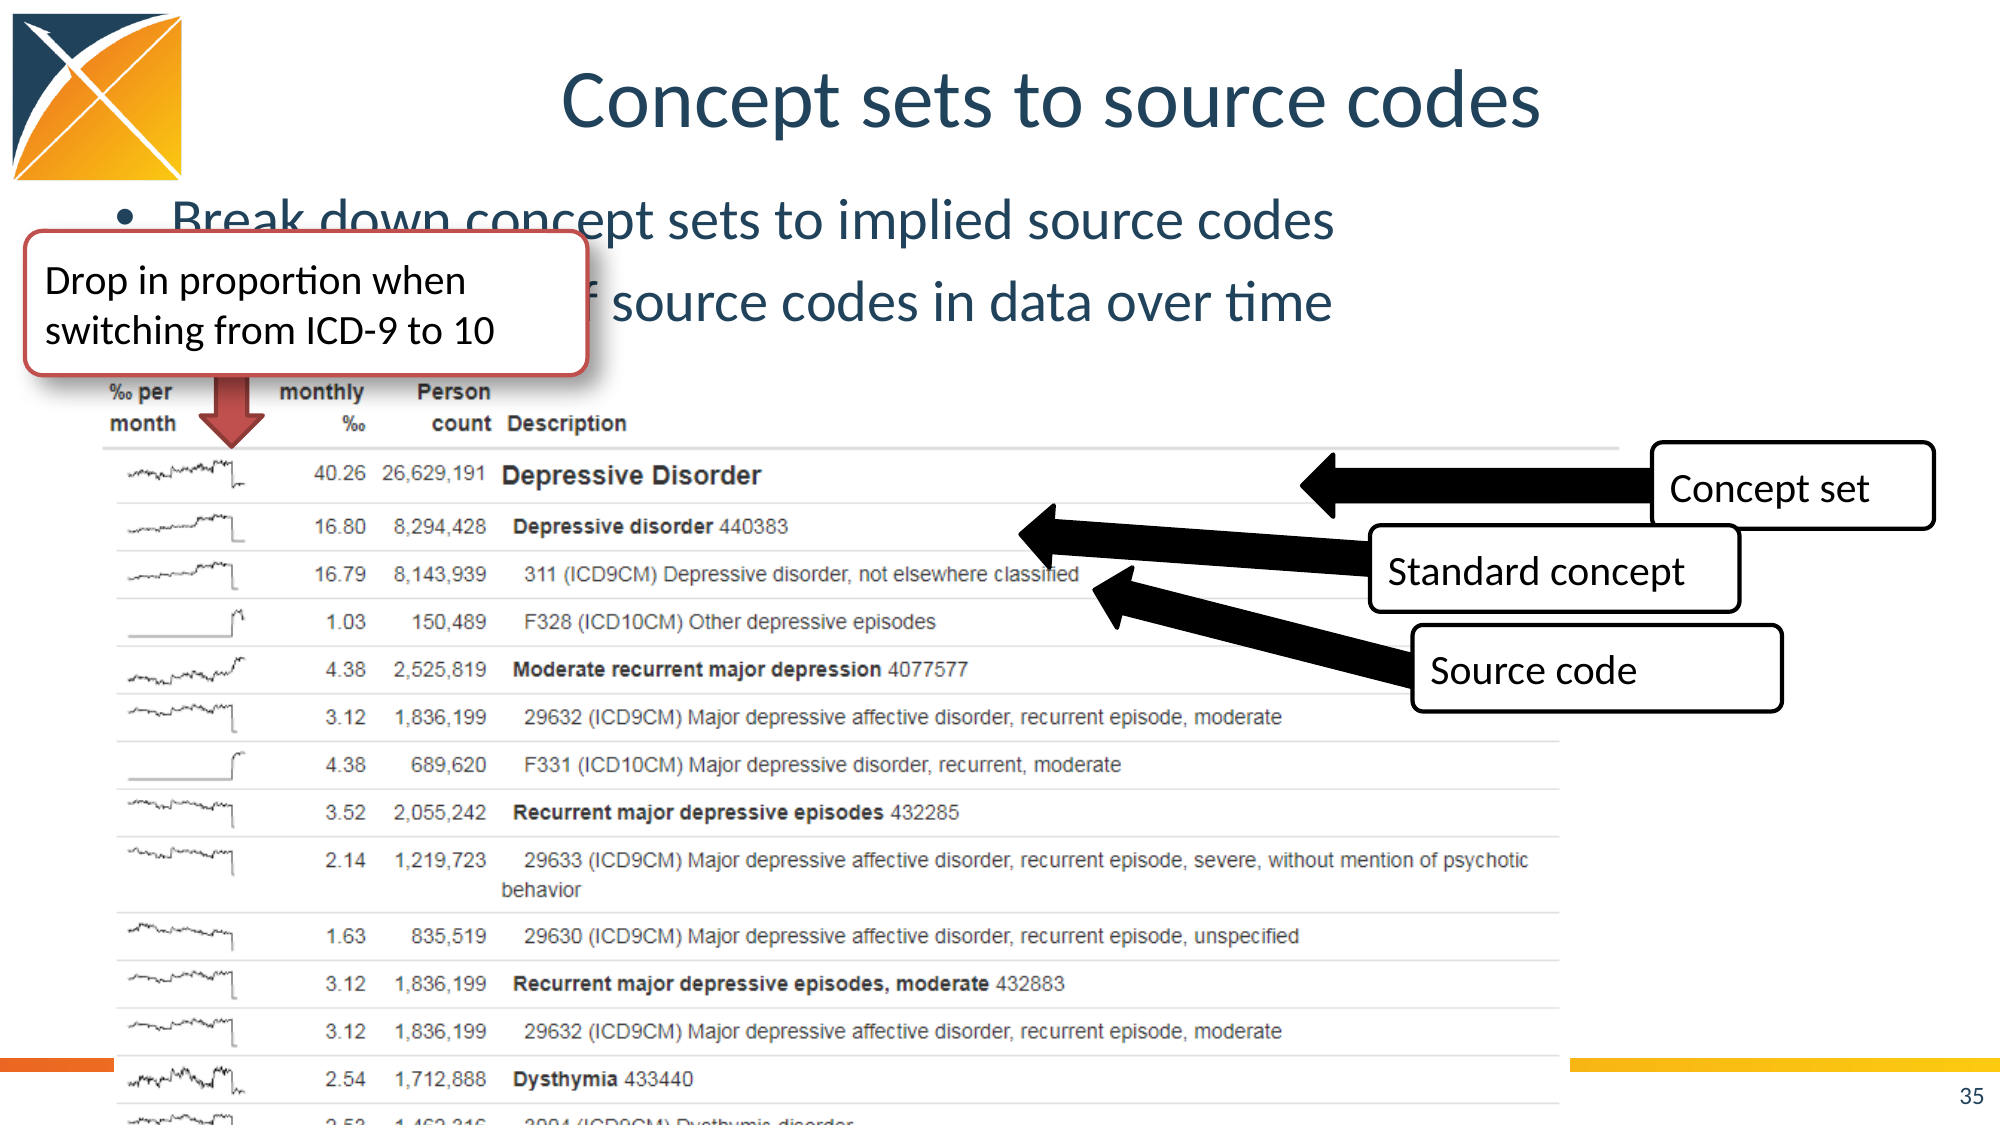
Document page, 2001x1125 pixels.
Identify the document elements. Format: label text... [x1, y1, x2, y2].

text_box Standard concept [1575, 523, 1742, 614]
text_box Concept set [1649, 440, 1937, 531]
list Break down concept sets to implied source codes Plot prevalence of source codes in data over time [99, 173, 1900, 385]
picture [0, 0, 206, 200]
picture [92, 335, 1657, 1125]
text_box Source code [1575, 622, 1785, 714]
text_box [1575, 467, 1649, 504]
title Concept sets to source codes [205, 24, 1900, 163]
text_box Drop in proportion when switching from ICD-9 to 10 [22, 228, 590, 378]
slide_number 35 [1575, 1065, 2000, 1125]
